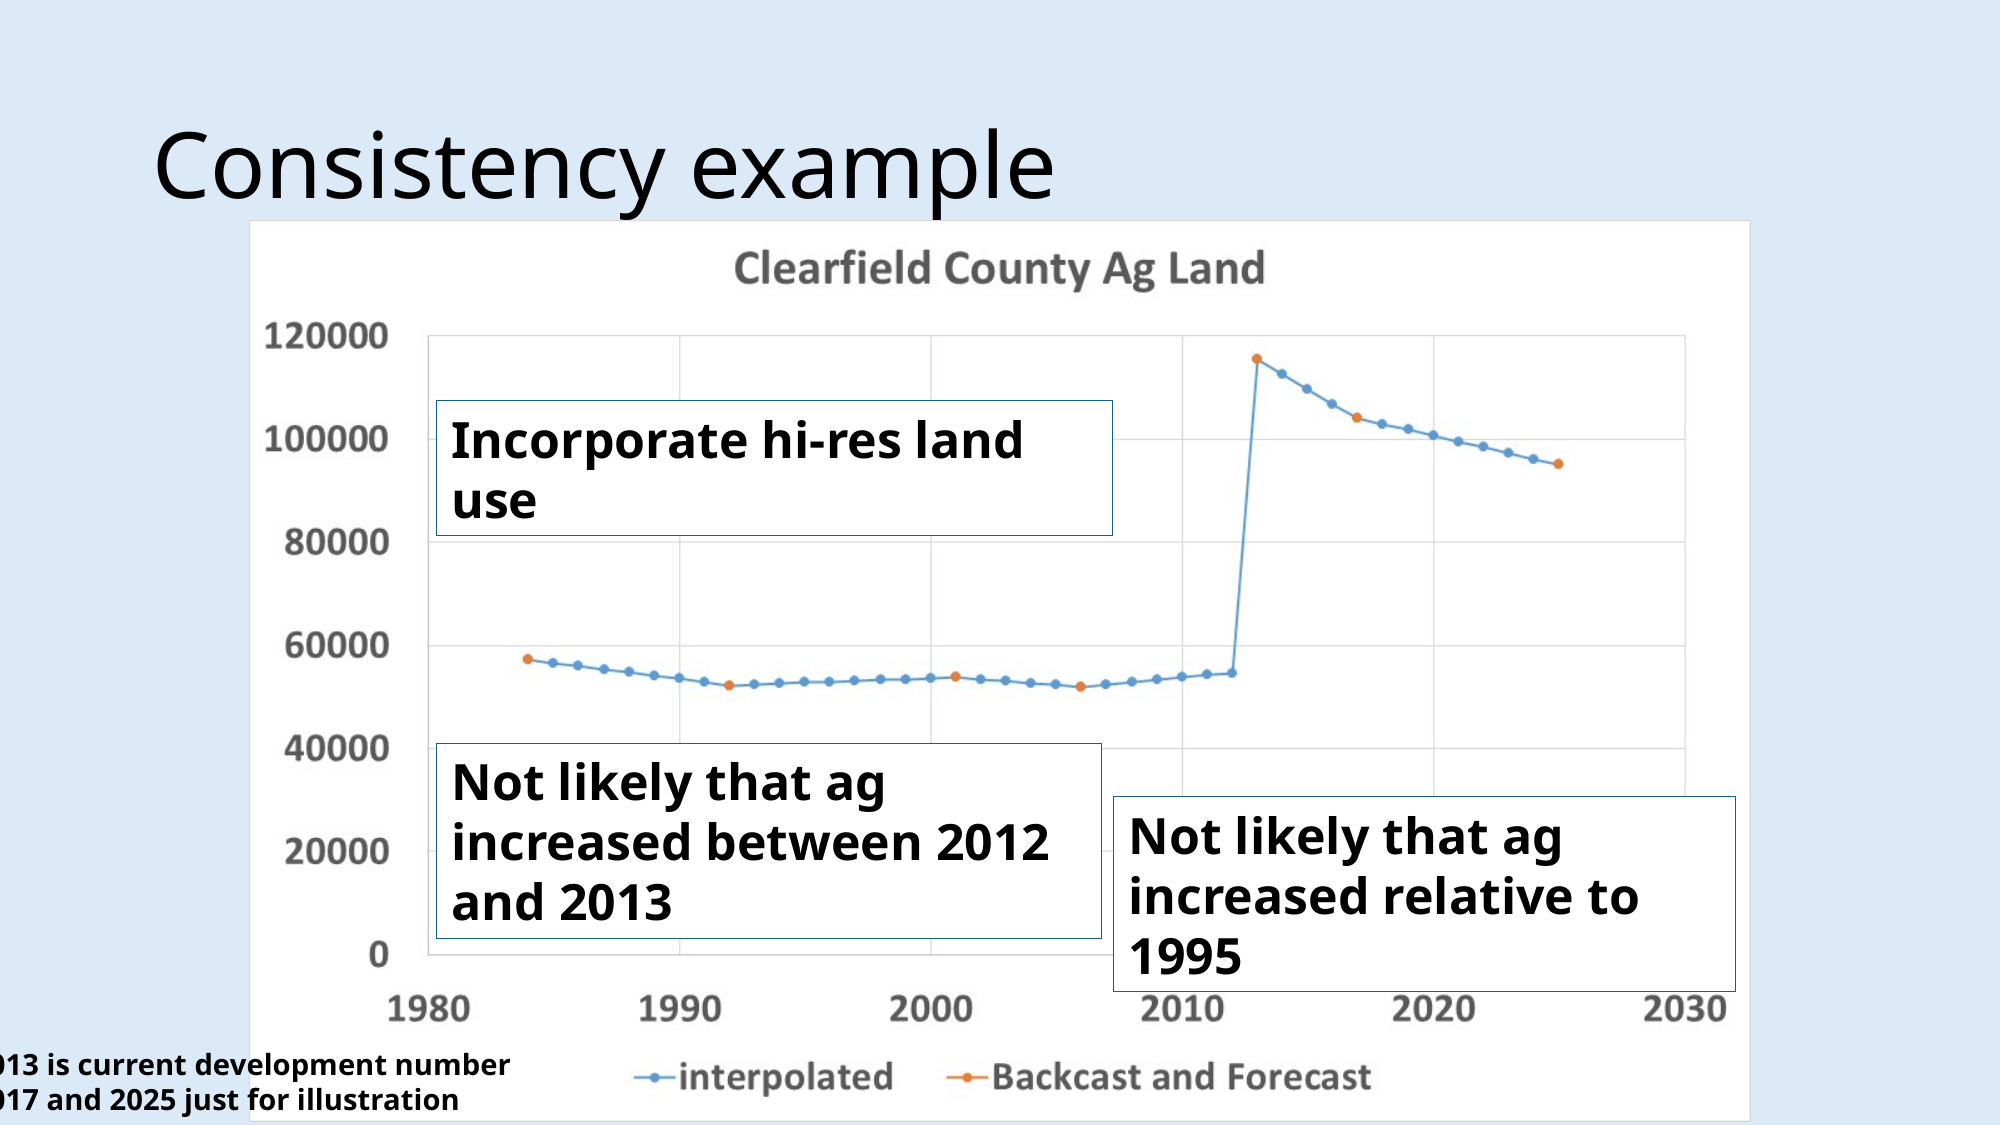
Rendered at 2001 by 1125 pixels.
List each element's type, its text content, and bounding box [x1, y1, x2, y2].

text_box 2013 is current development number 2017 and 2025 just for illustration [0, 1039, 527, 1124]
picture [248, 220, 1752, 1123]
title Consistency example [137, 59, 1863, 278]
